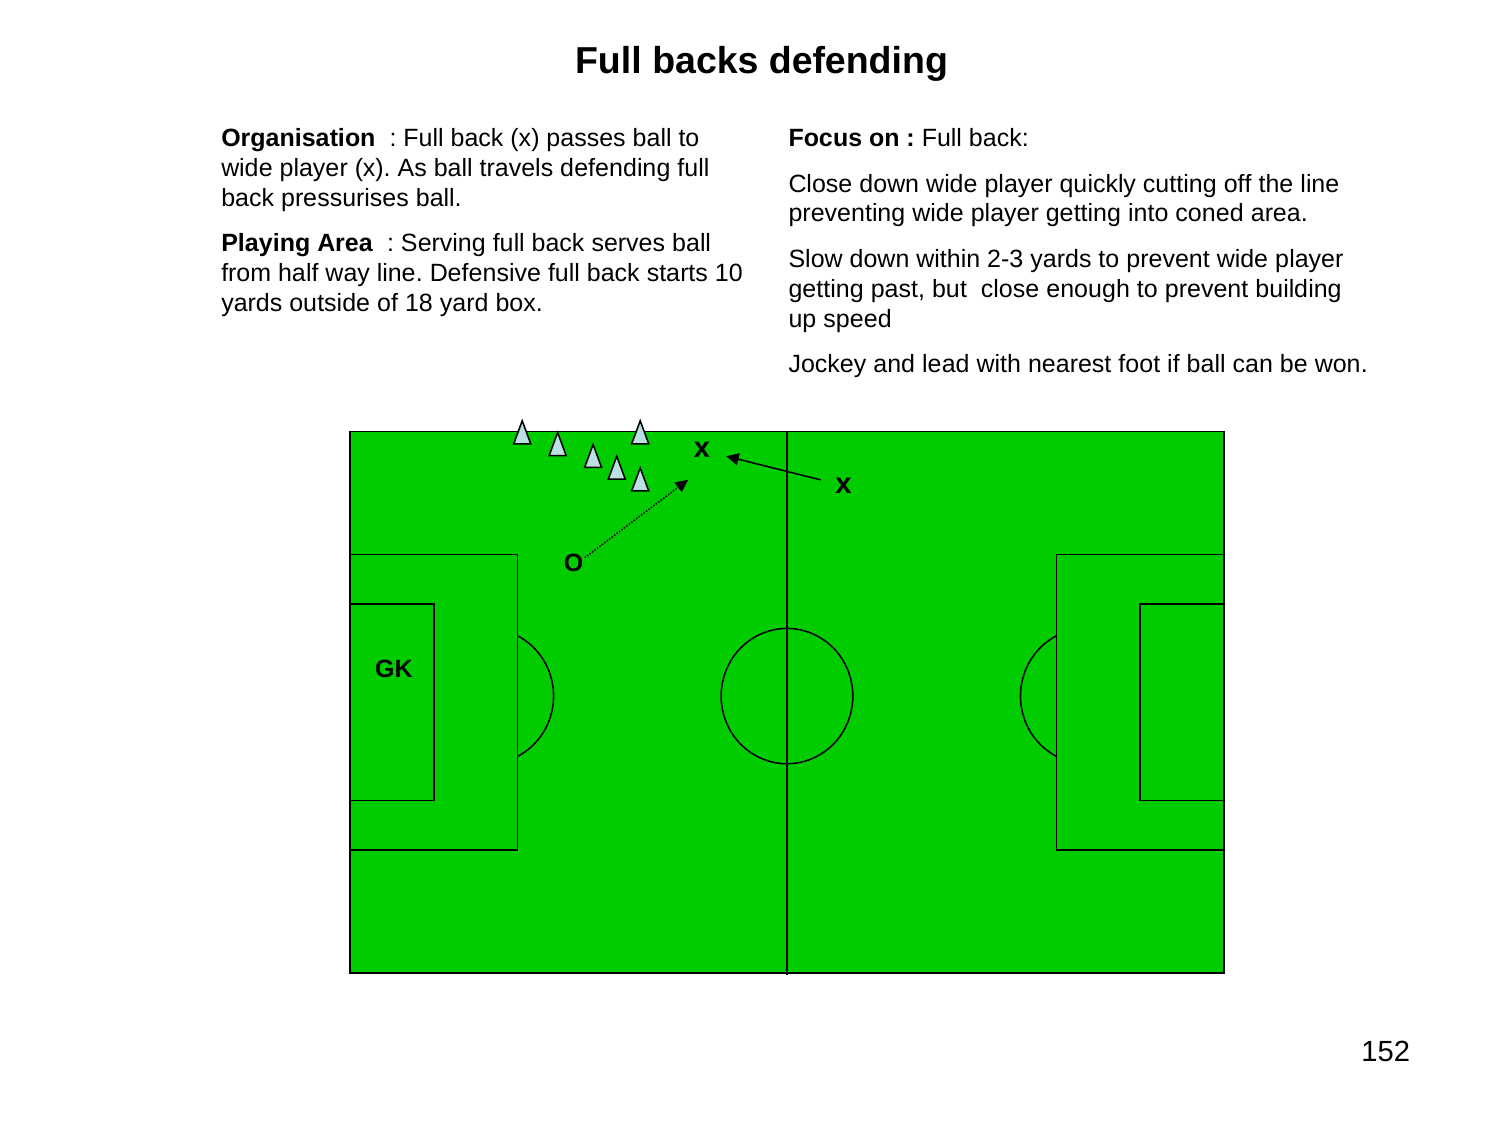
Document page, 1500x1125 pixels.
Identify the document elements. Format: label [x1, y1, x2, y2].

text_box [1074, 1024, 1425, 1103]
text_box [206, 0, 1388, 1010]
